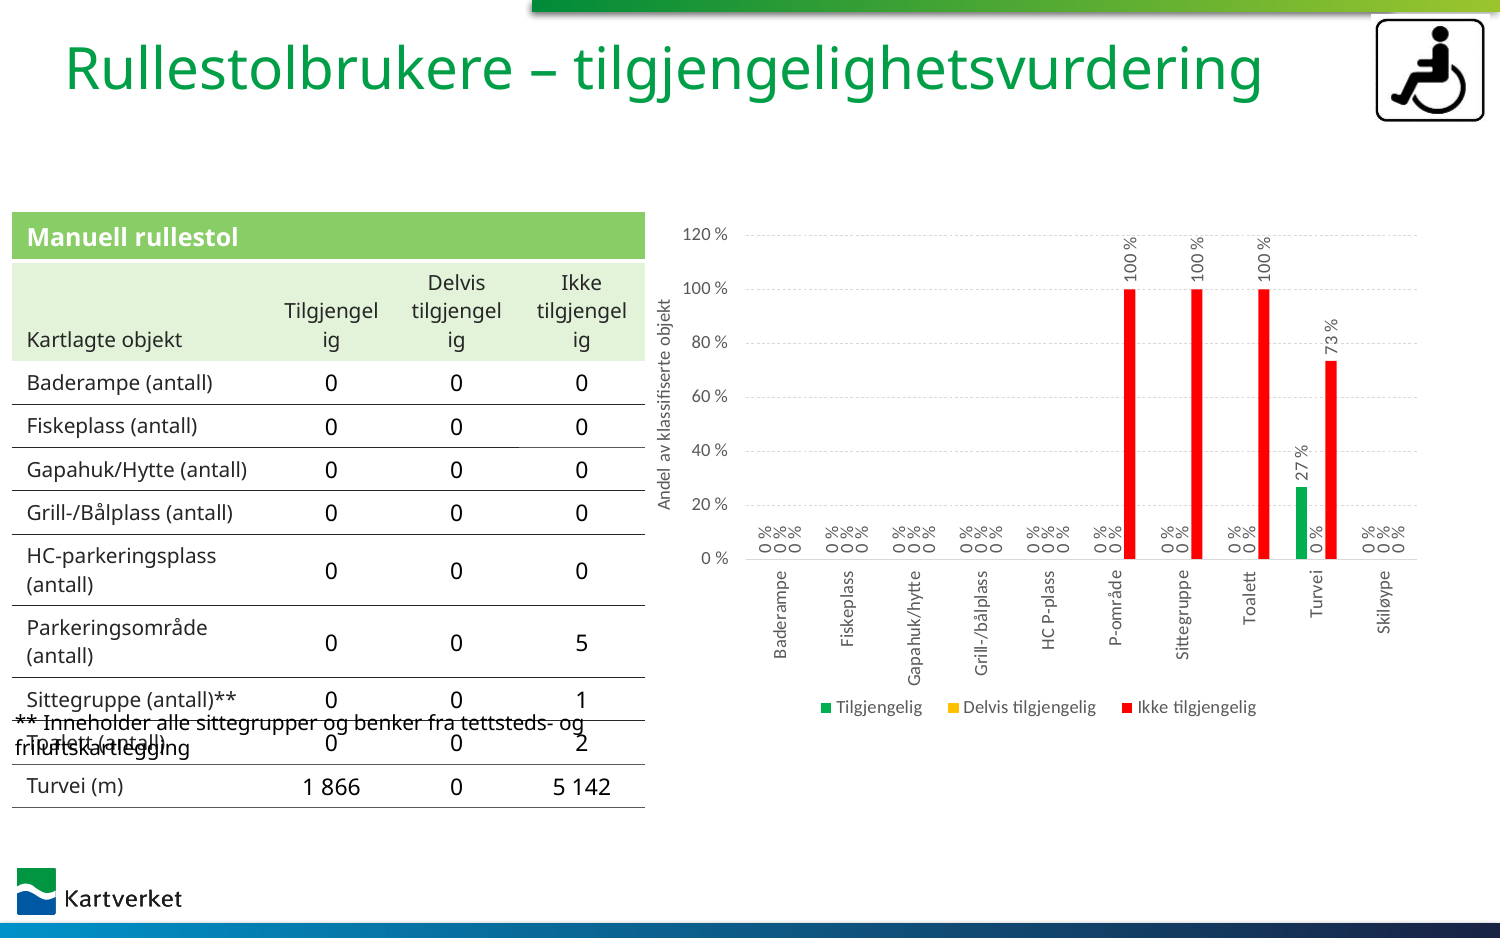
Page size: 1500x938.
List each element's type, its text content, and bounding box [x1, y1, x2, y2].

table_cell 0 [519, 535, 638, 605]
table_cell 5 142 [519, 768, 645, 807]
table_cell Parkeringsområde (antall) [12, 606, 269, 677]
table_cell 0 [394, 361, 519, 404]
table_cell 5 [519, 606, 638, 677]
table_cell 1 866 [269, 768, 394, 807]
table_cell 0 [269, 491, 394, 534]
table_cell 0 [394, 448, 519, 490]
text_box Rullestolbrukere – tilgjengelighetsvurdering [49, 12, 1372, 109]
picture [643, 218, 1427, 728]
table_cell Ikke tilgjengelig [519, 263, 638, 361]
table_cell Fiskeplass (antall) [12, 405, 269, 447]
table_cell HC-parkeringsplass (antall) [12, 535, 269, 605]
table_cell Grill-/Bålplass (antall) [12, 491, 269, 534]
table_cell 1 [519, 678, 638, 702]
table_cell 0 [519, 448, 638, 490]
table_cell Gapahuk/Hytte (antall) [12, 448, 269, 490]
table_cell 0 [269, 361, 394, 404]
table_cell 0 [269, 405, 394, 447]
text_box ** Inneholder alle sittegrupper og benker fra tettsteds- og friluftskartlegging [0, 702, 745, 768]
table_cell 0 [394, 606, 519, 677]
table_cell 0 [519, 405, 638, 447]
table_cell 0 [269, 535, 394, 605]
table_cell 0 [394, 491, 519, 534]
table_cell Kartlagte objekt [12, 263, 269, 361]
table_cell 0 [394, 768, 519, 807]
table_cell 0 [394, 405, 519, 447]
table_cell 0 [269, 606, 394, 677]
table_cell 0 [394, 678, 519, 702]
table_cell Baderampe (antall) [12, 361, 269, 404]
table_cell Sittegruppe (antall)** [12, 678, 269, 702]
table_cell 0 [269, 678, 394, 702]
picture [1371, 13, 1491, 127]
table_cell Tilgjengelig [269, 263, 394, 361]
table_cell Delvis tilgjengelig [394, 263, 519, 361]
table_cell 0 [519, 491, 638, 534]
table_cell 0 [269, 448, 394, 490]
table_cell 0 [519, 361, 638, 404]
table_cell 0 [394, 535, 519, 605]
table_cell Turvei (m) [12, 768, 269, 807]
table_header Manuell rullestol [12, 212, 645, 259]
